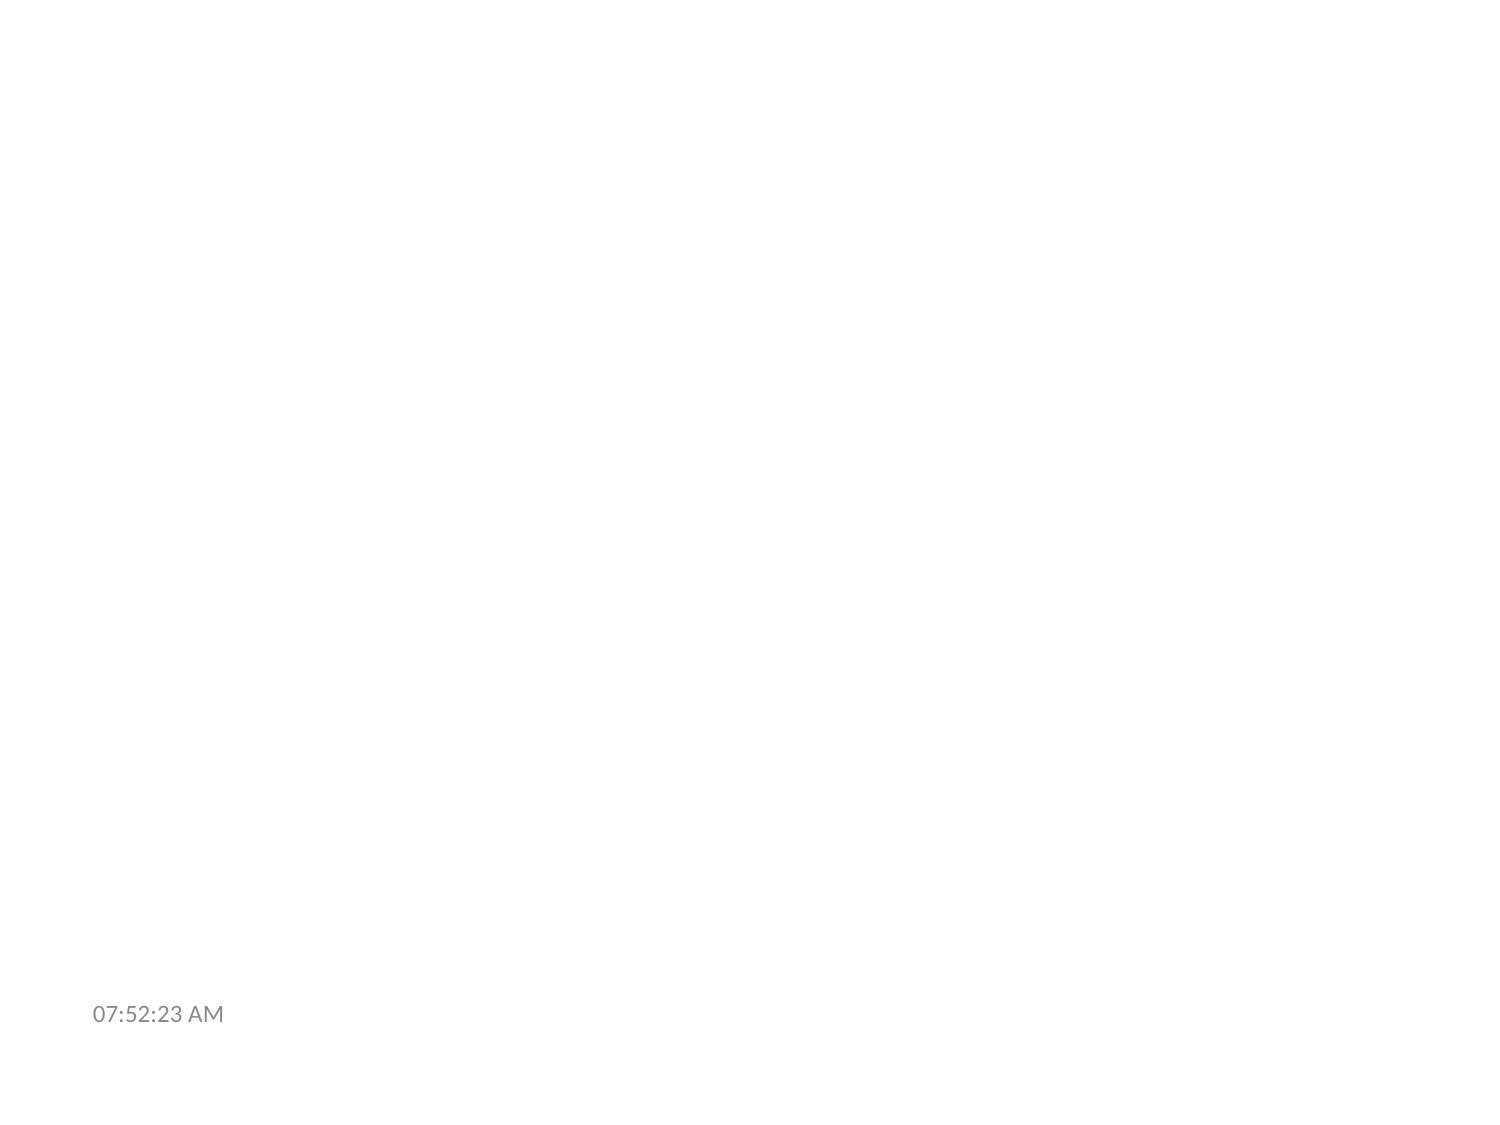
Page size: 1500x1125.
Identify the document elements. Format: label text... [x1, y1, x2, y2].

text_box 3:35:09 PM [77, 982, 428, 1043]
